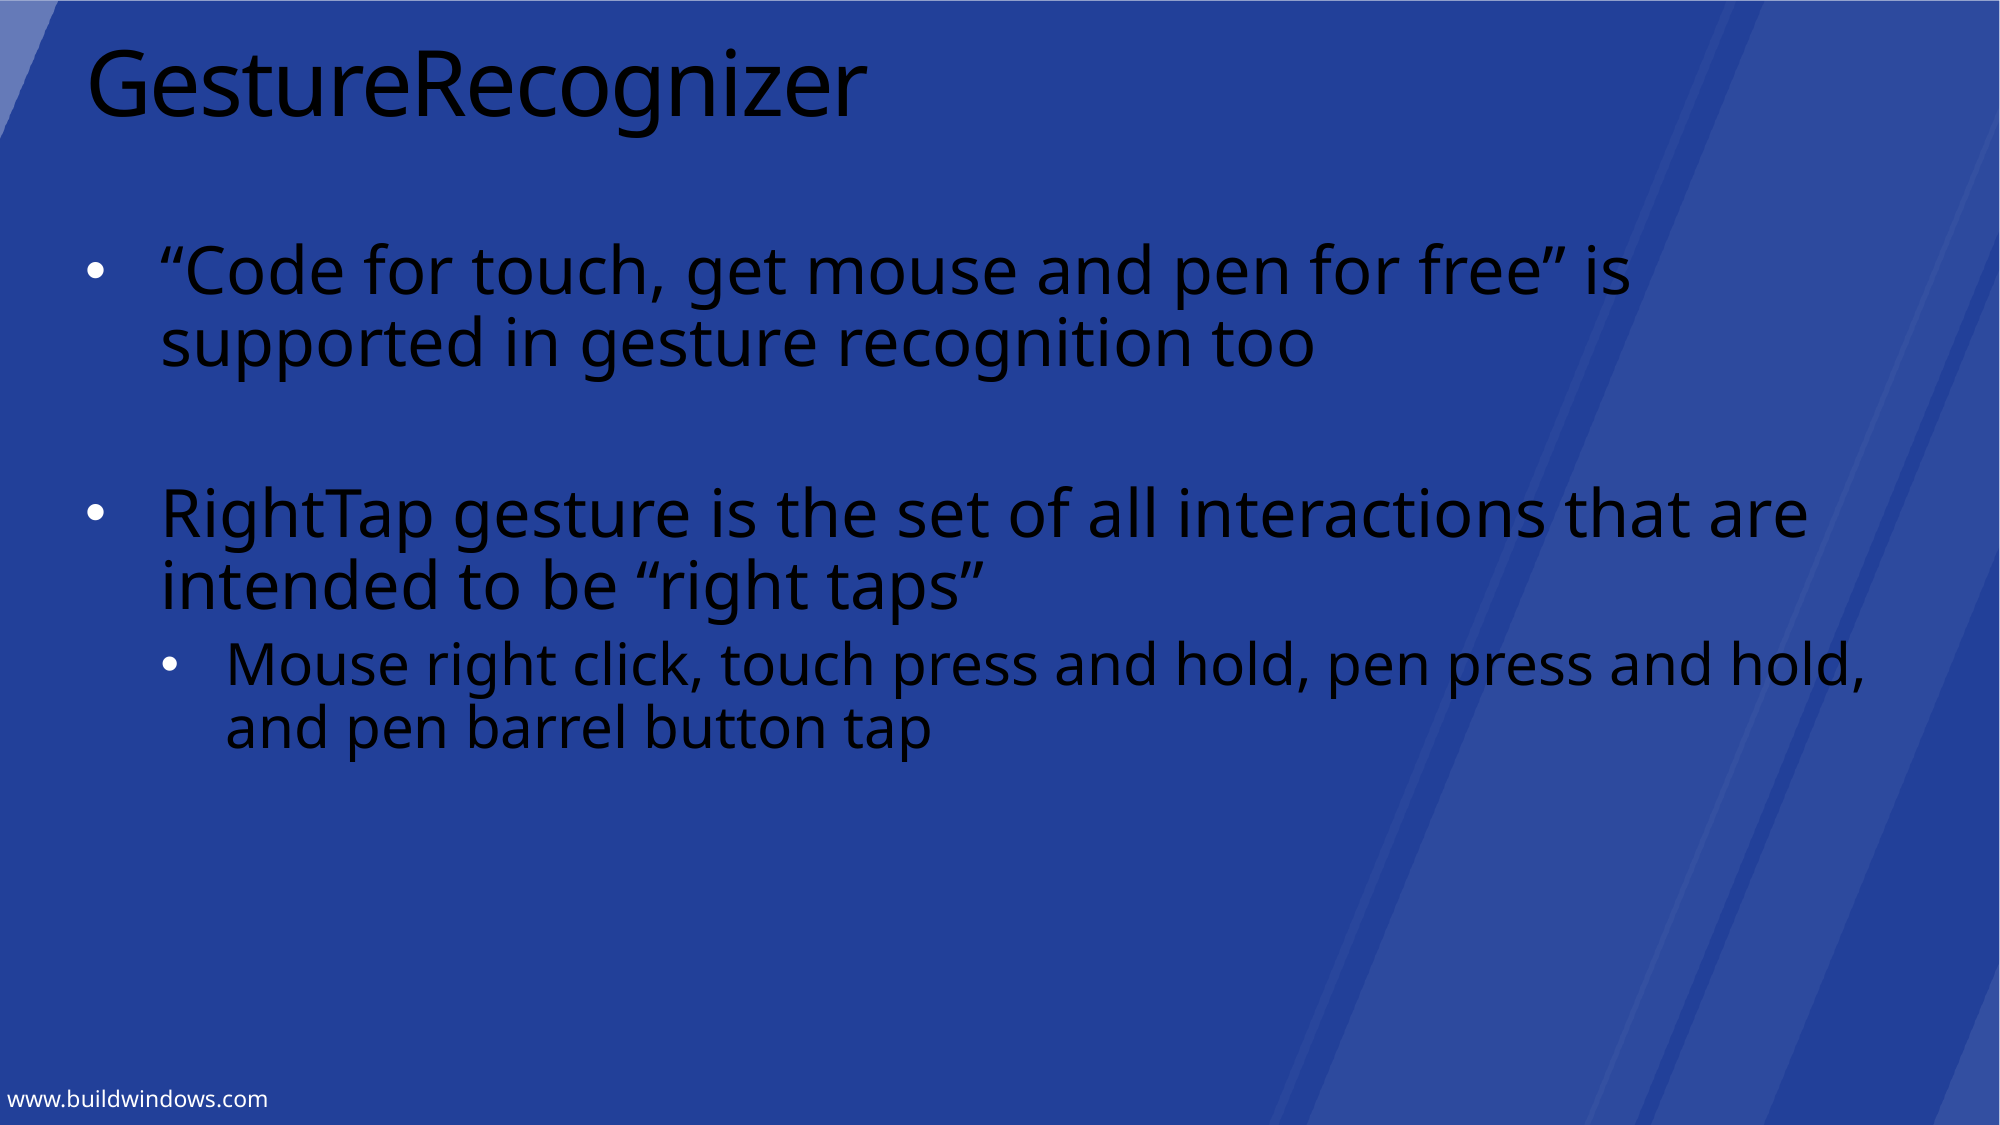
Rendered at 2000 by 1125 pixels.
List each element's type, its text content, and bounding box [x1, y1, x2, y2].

title GestureRecognizer [85, 37, 1914, 138]
list “Code for touch, get mouse and pen for free” is supported in gesture recognition too RightTap gesture is the set of all interactions that are intended to be “right taps” Mouse right click, touch press and hold, pen press and hold, and pen barrel button tap [85, 237, 1914, 775]
picture [0, 0, 2000, 1125]
